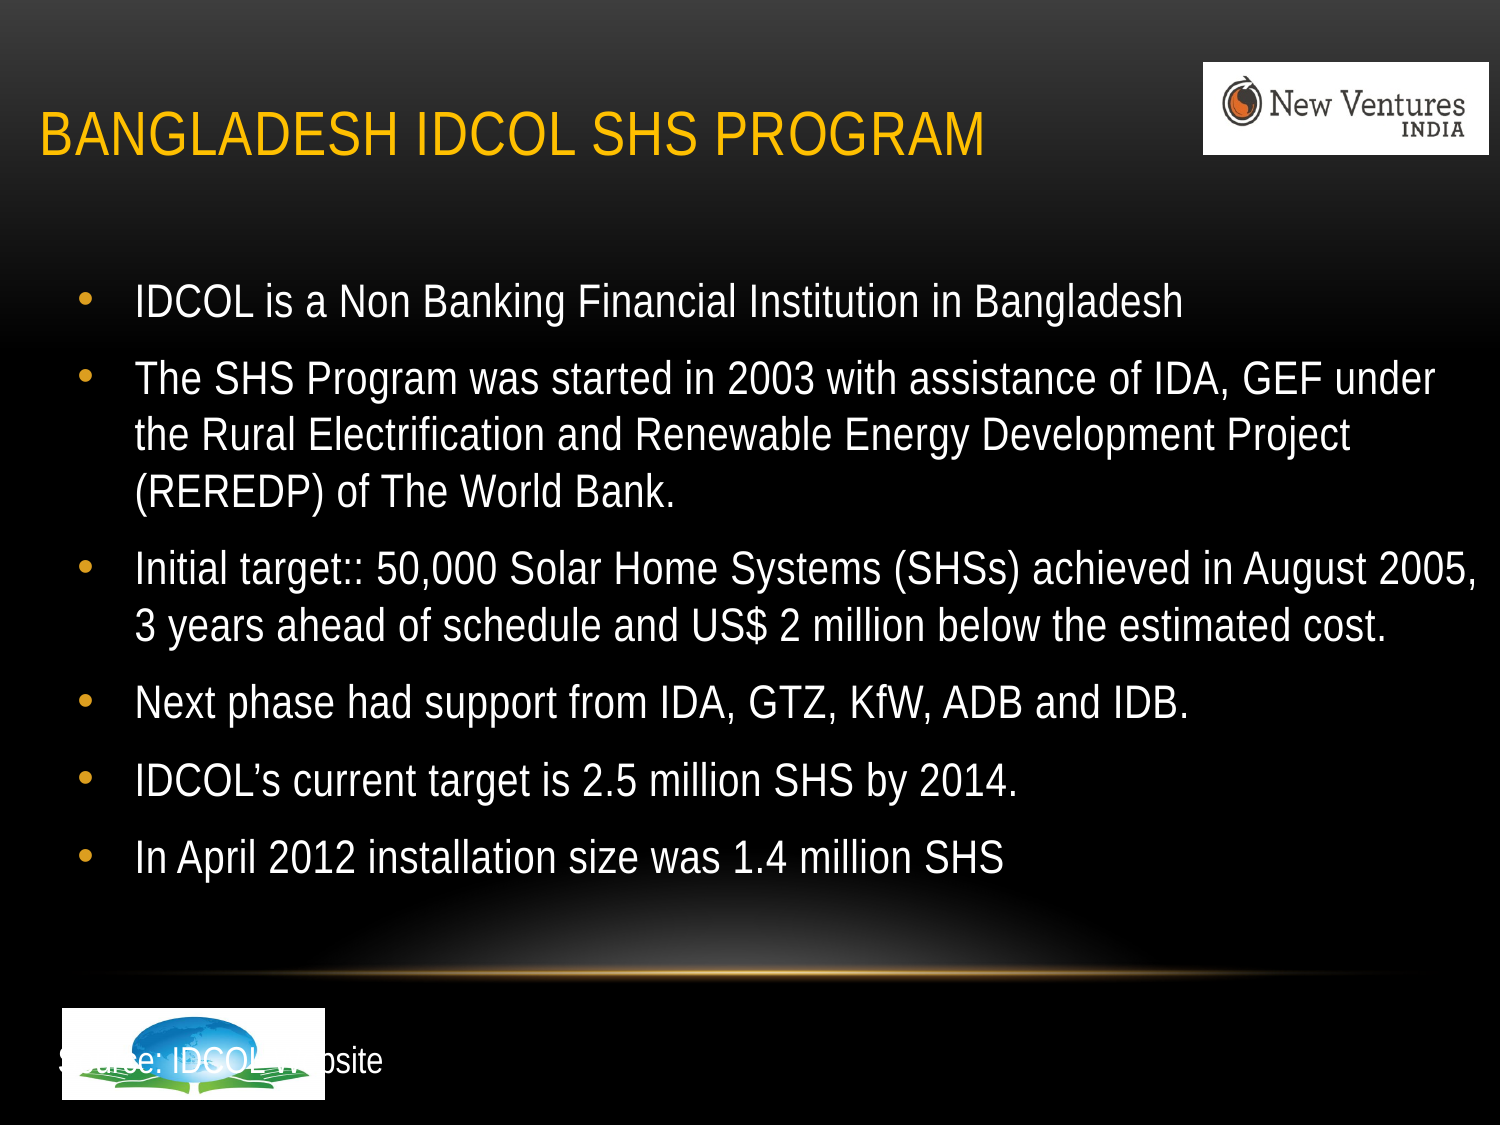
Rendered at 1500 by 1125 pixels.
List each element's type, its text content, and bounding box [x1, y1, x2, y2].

list IDCOL is a Non Banking Financial Institution in Bangladesh The SHS Program was started in 2003 with assistance of IDA, GEF under the Rural Electrification and Renewable Energy Development Project (REREDP) of The World Bank. Initial target:: 50,000 Solar Home Systems (SHSs) achieved in August 2005, 3 years ahead of schedule and US$ 2 million below the estimated cost. Next phase had support from IDA, GTZ, KfW, ADB and IDB. IDCOL’s current target is 2.5 million SHS by 2014. In April 2012 installation size was 1.4 million SHS [62, 262, 1500, 938]
text_box Source: IDCOL Website [42, 1029, 806, 1089]
title Bangladesh IDCOL SHS Program [24, 50, 1191, 175]
picture [0, 0, 1500, 1125]
